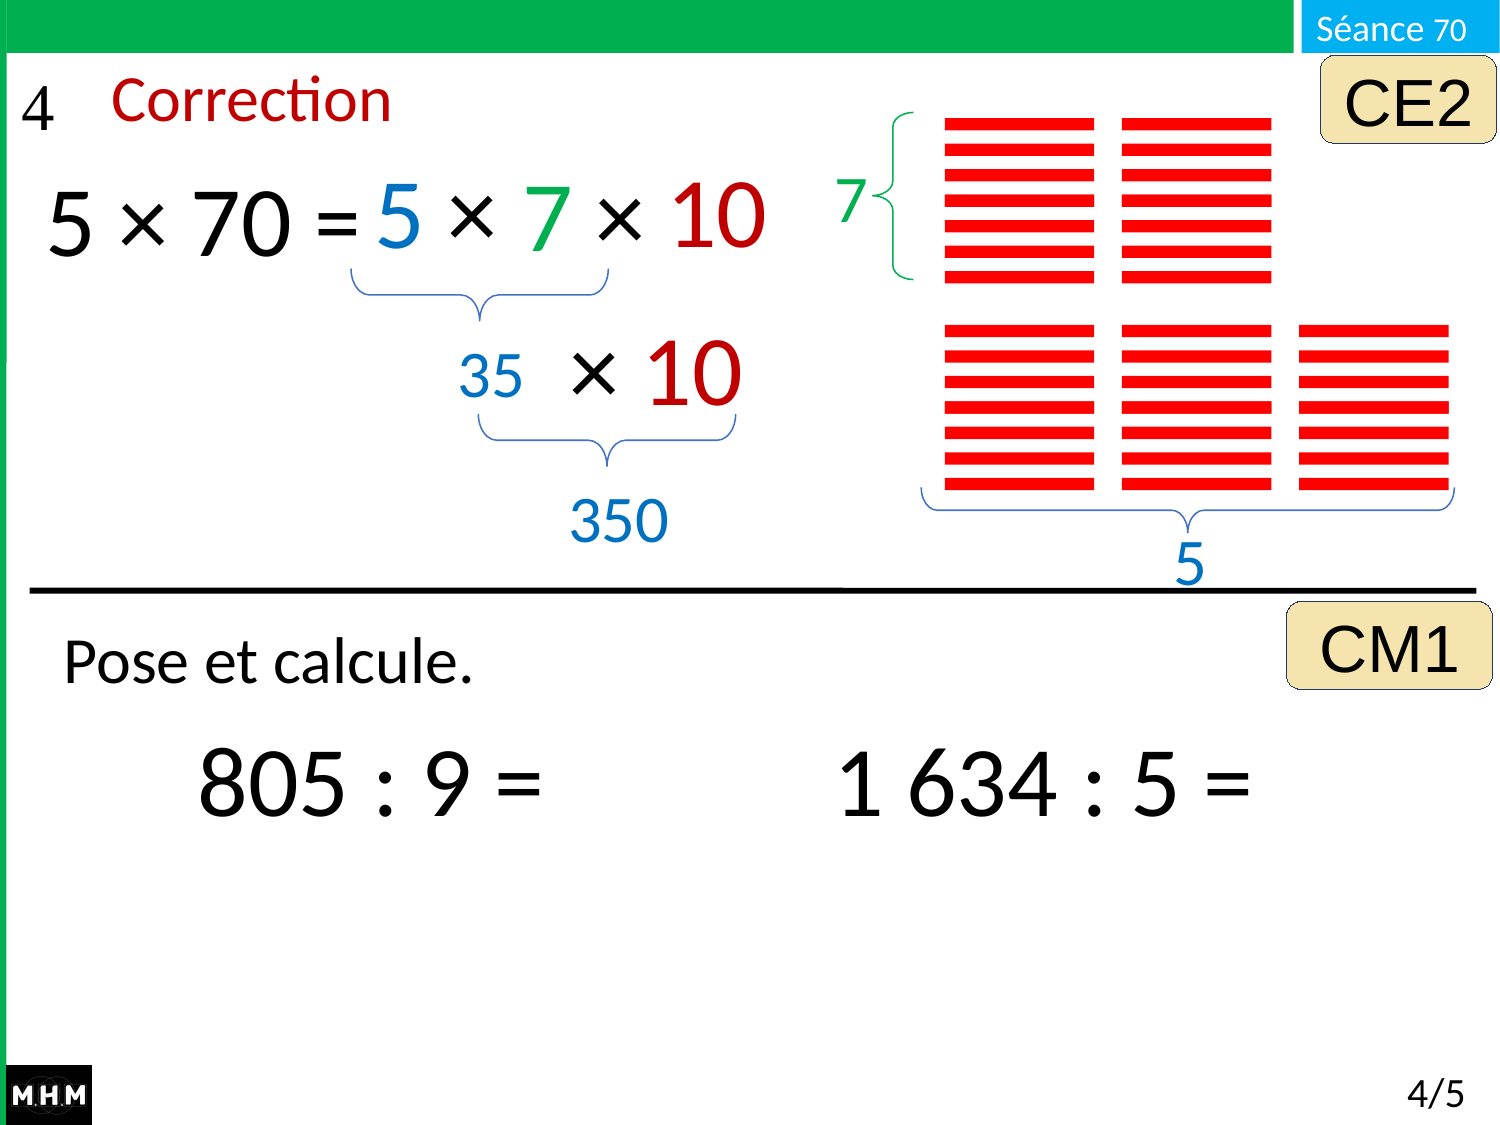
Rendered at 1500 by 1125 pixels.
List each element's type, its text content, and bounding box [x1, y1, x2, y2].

text_box 5 × [356, 141, 516, 266]
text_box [1298, 324, 1449, 491]
text_box 805 : 9 = [96, 708, 668, 844]
title Correction [96, 57, 1332, 144]
picture [6, 1065, 92, 1125]
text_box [920, 487, 1455, 607]
text_box CE2 [1320, 55, 1497, 144]
list 4/5 [1373, 1064, 1500, 1125]
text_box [1121, 324, 1272, 491]
text_box 10 [648, 139, 786, 275]
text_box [944, 324, 1095, 491]
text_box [350, 268, 609, 419]
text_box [1121, 117, 1272, 284]
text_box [944, 117, 1095, 284]
text_box 5 × 70 = [27, 148, 356, 284]
text_box Pose et calcule. [48, 619, 620, 706]
text_box 1 634 : 5 = [768, 708, 1340, 844]
text_box CM1 [1286, 601, 1493, 690]
text_box × 10 [613, 298, 765, 434]
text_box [478, 413, 736, 564]
text_box 7 × [516, 144, 666, 280]
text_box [811, 112, 914, 280]
